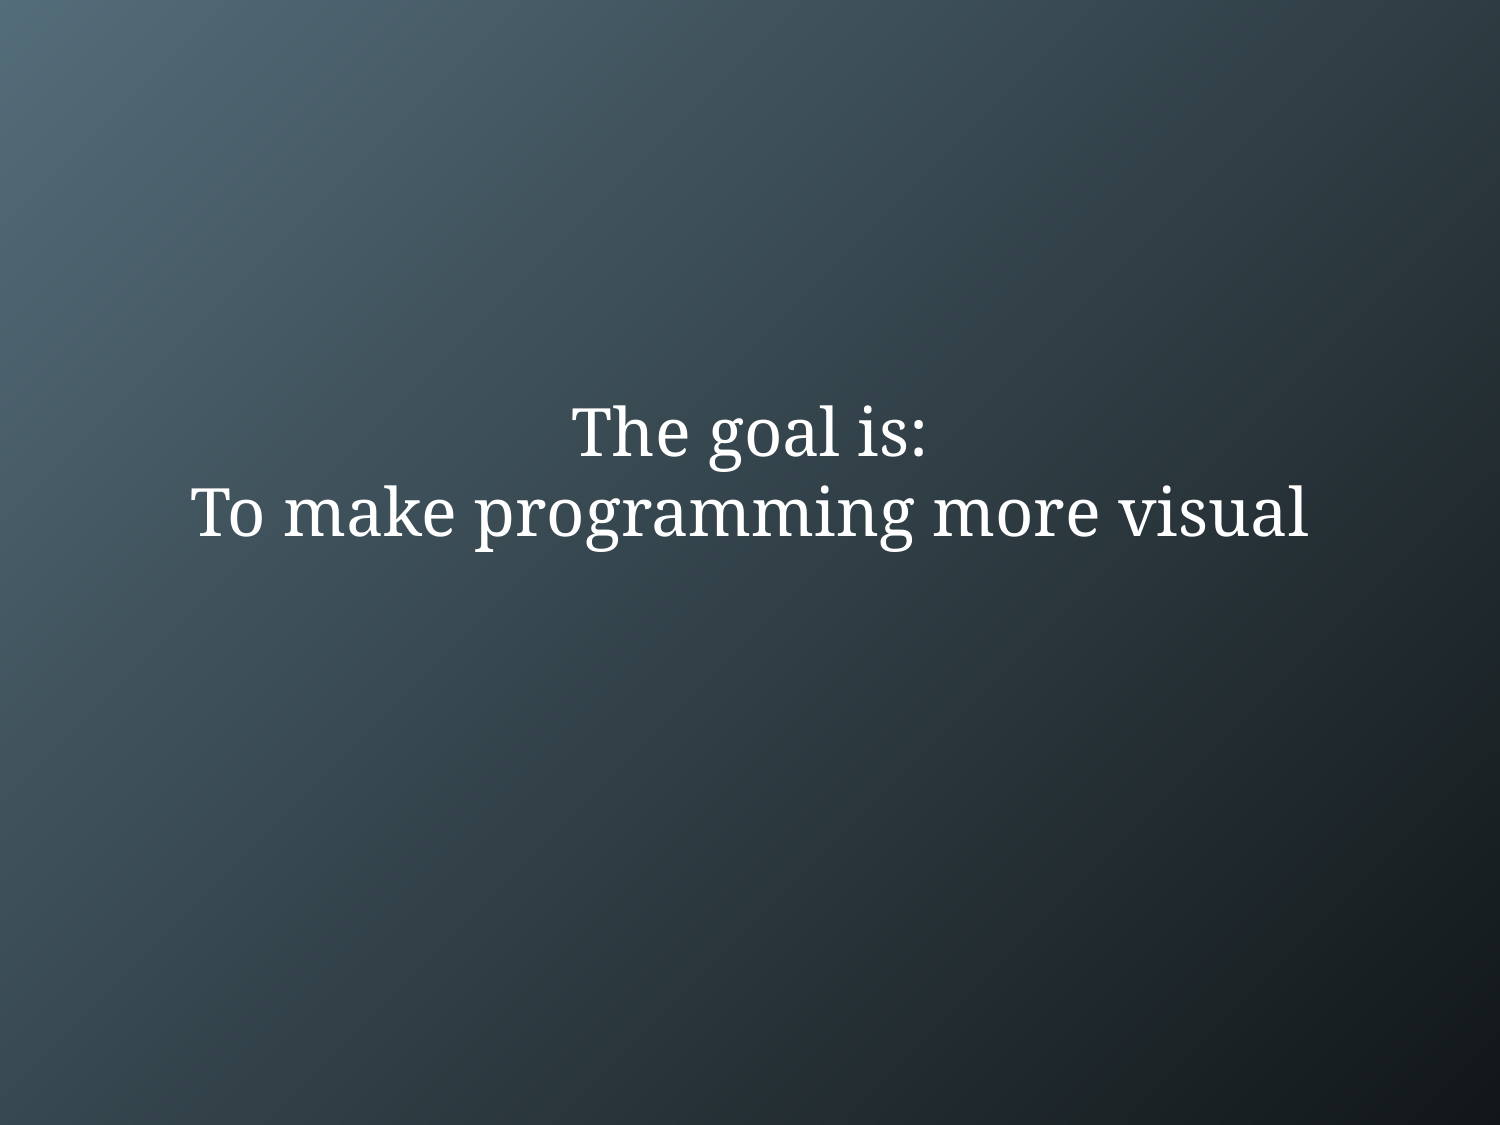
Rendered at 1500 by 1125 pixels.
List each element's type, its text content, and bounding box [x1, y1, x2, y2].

title The goal is: To make programming more visual [112, 349, 1388, 591]
